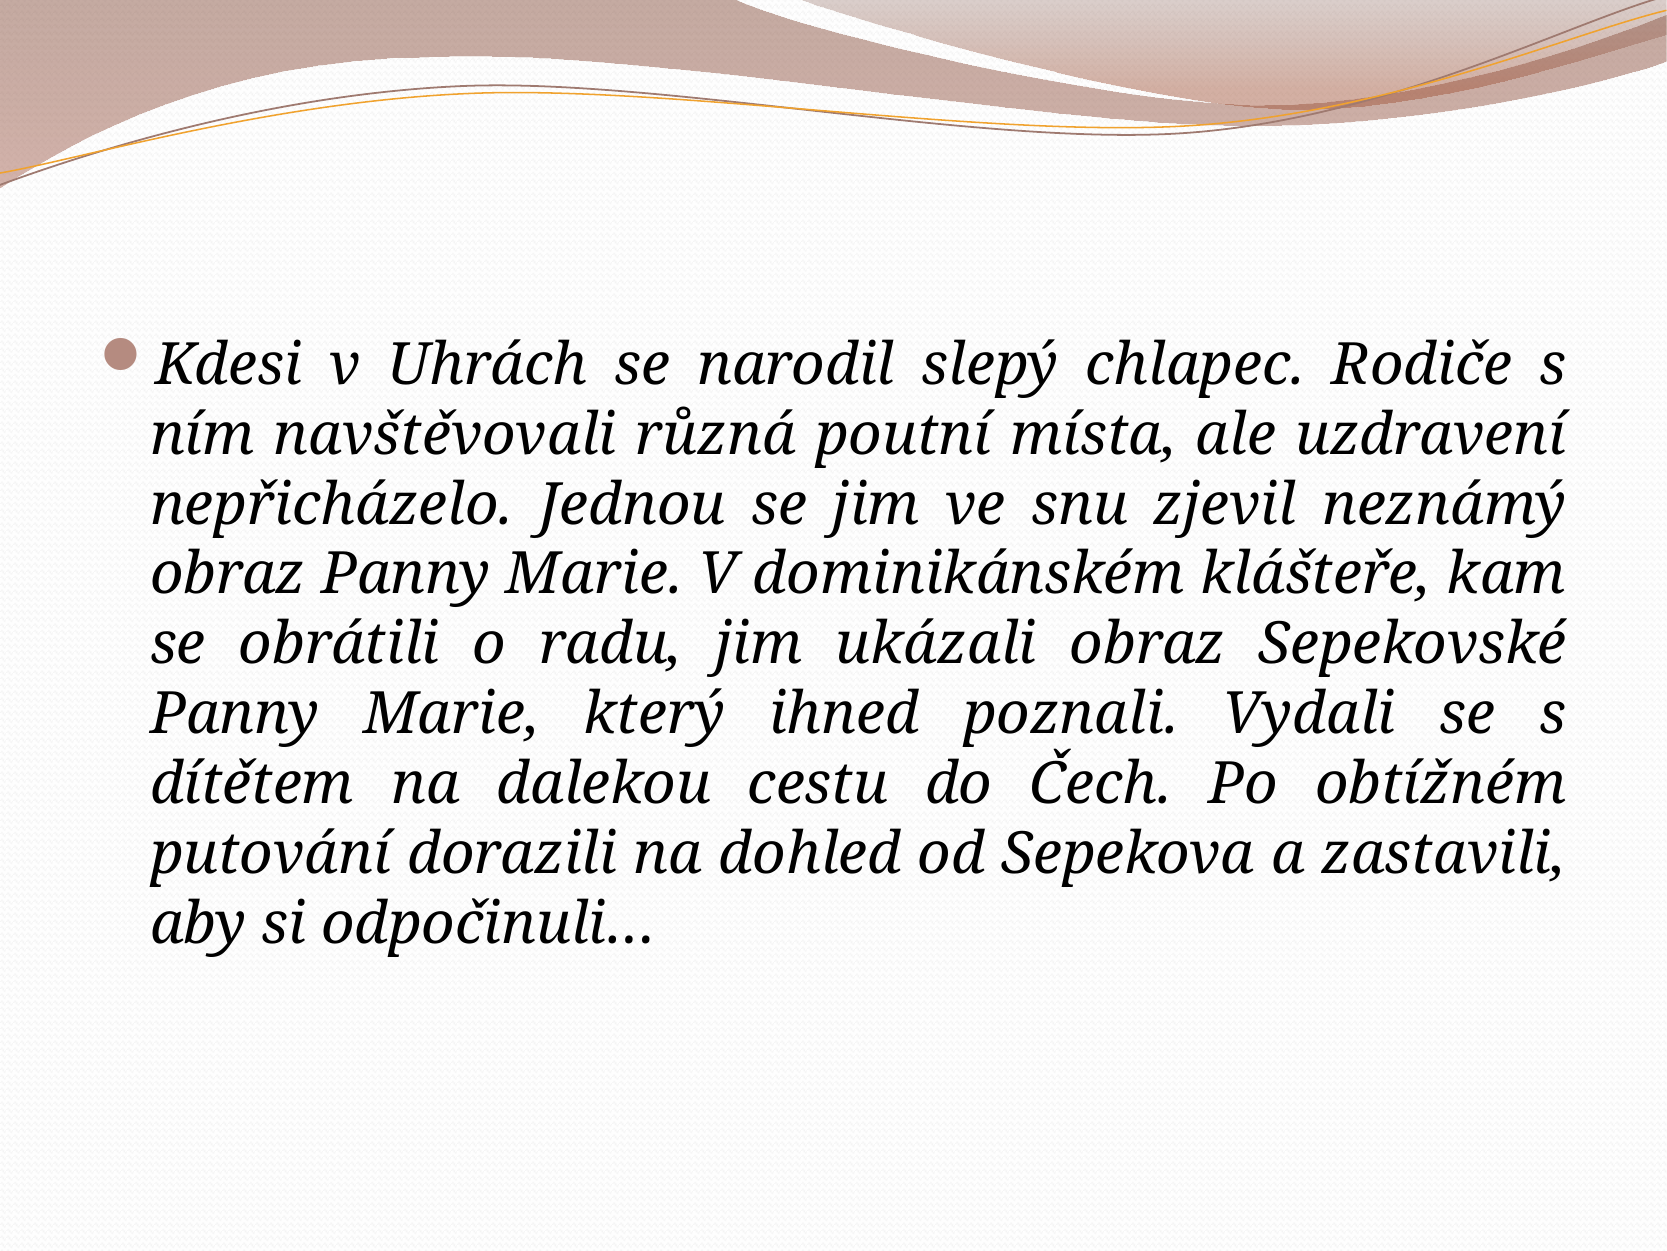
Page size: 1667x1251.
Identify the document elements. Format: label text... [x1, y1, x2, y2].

title [83, 128, 1584, 317]
list Kdesi v Uhrách se narodil slepý chlapec. Rodiče s ním navštěvovali různá poutní místa, ale uzdravení nepřicházelo. Jednou se jim ve snu zjevil neznámý obraz Panny Marie. V dominikánském klášteře, kam se obrátili o radu, jim ukázali obraz Sepekovské Panny Marie, který ihned poznali. Vydali se s dítětem na dalekou cestu do Čech. Po obtížném putování dorazili na dohled od Sepekova a zastavili, aby si odpočinuli… [83, 317, 1584, 1153]
